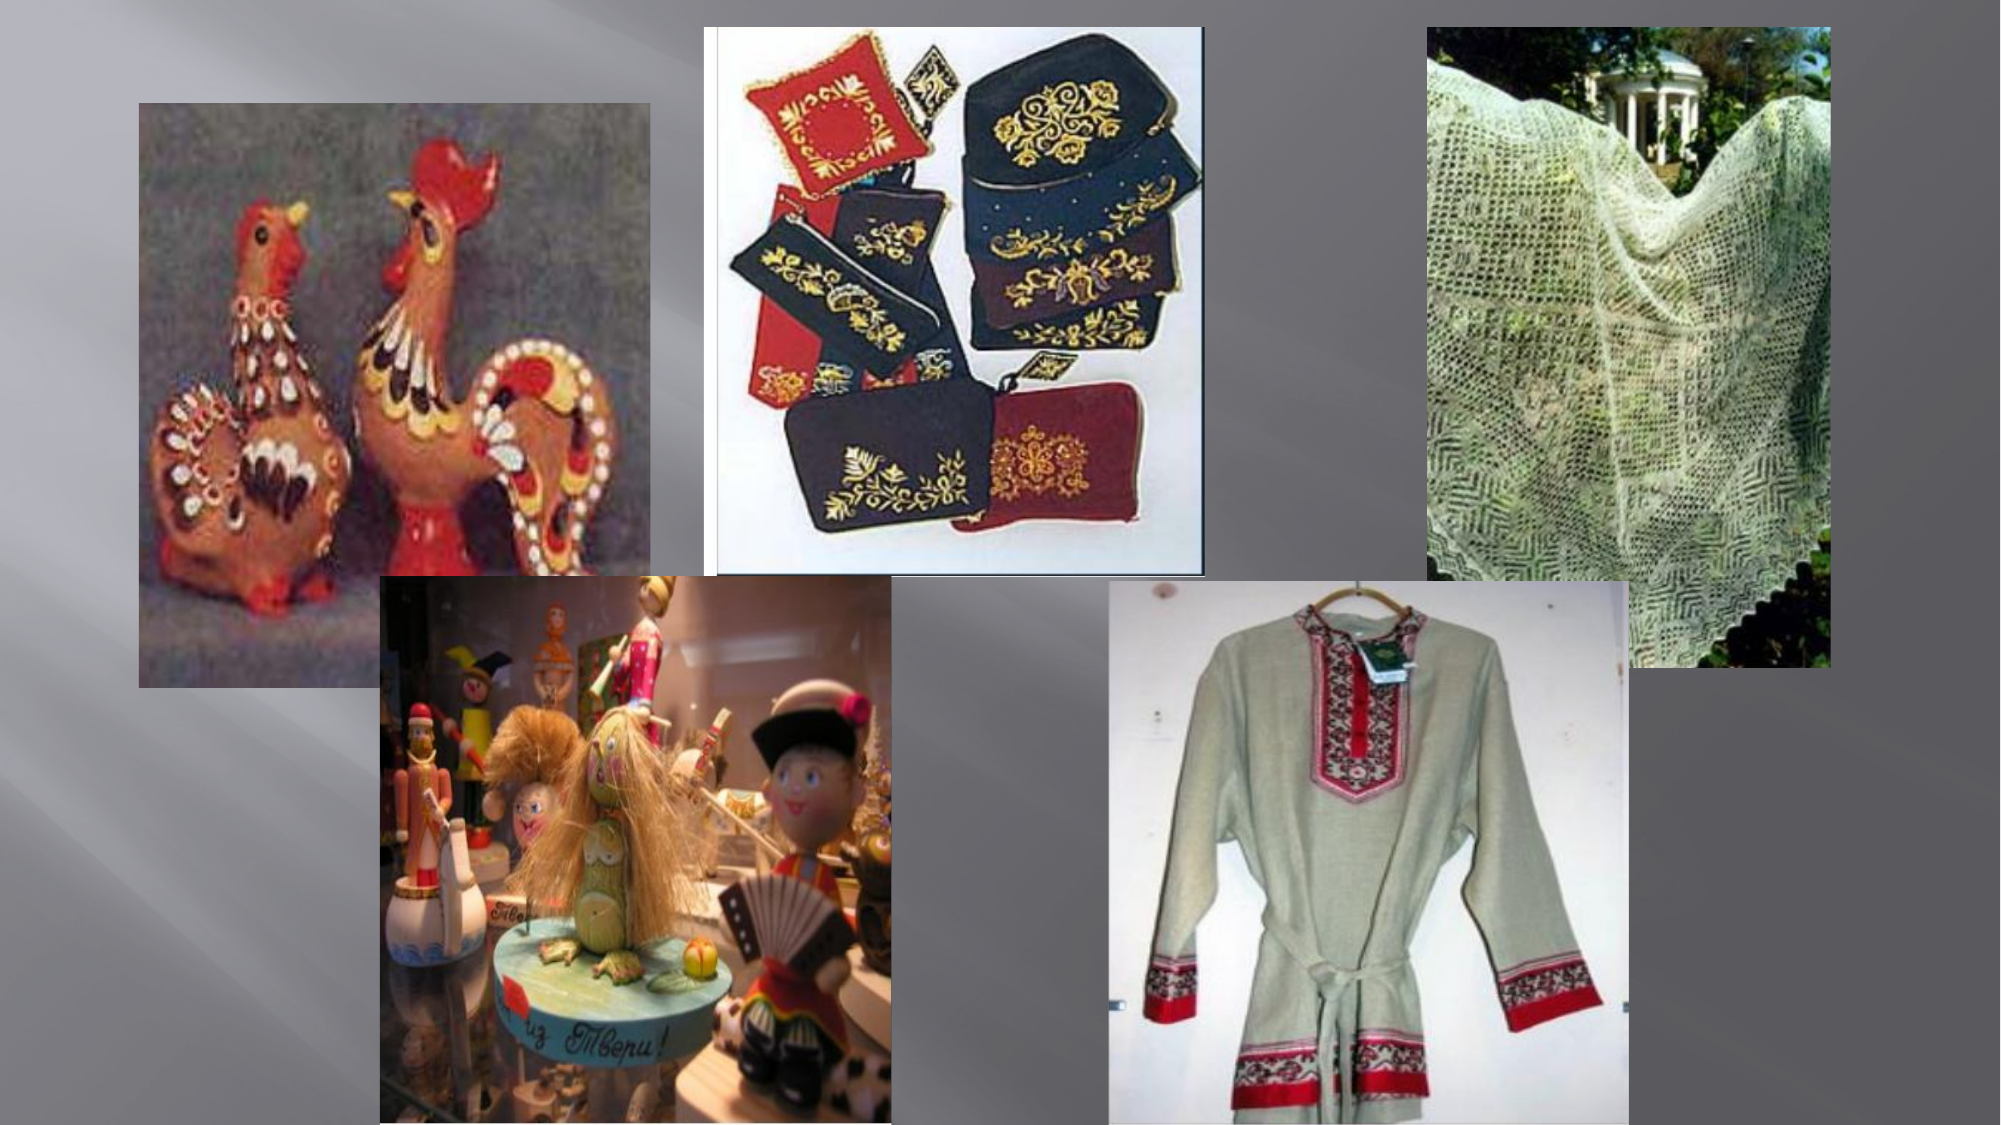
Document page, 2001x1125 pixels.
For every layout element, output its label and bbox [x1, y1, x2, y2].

picture [138, 27, 1206, 1125]
picture [1108, 27, 1831, 1125]
